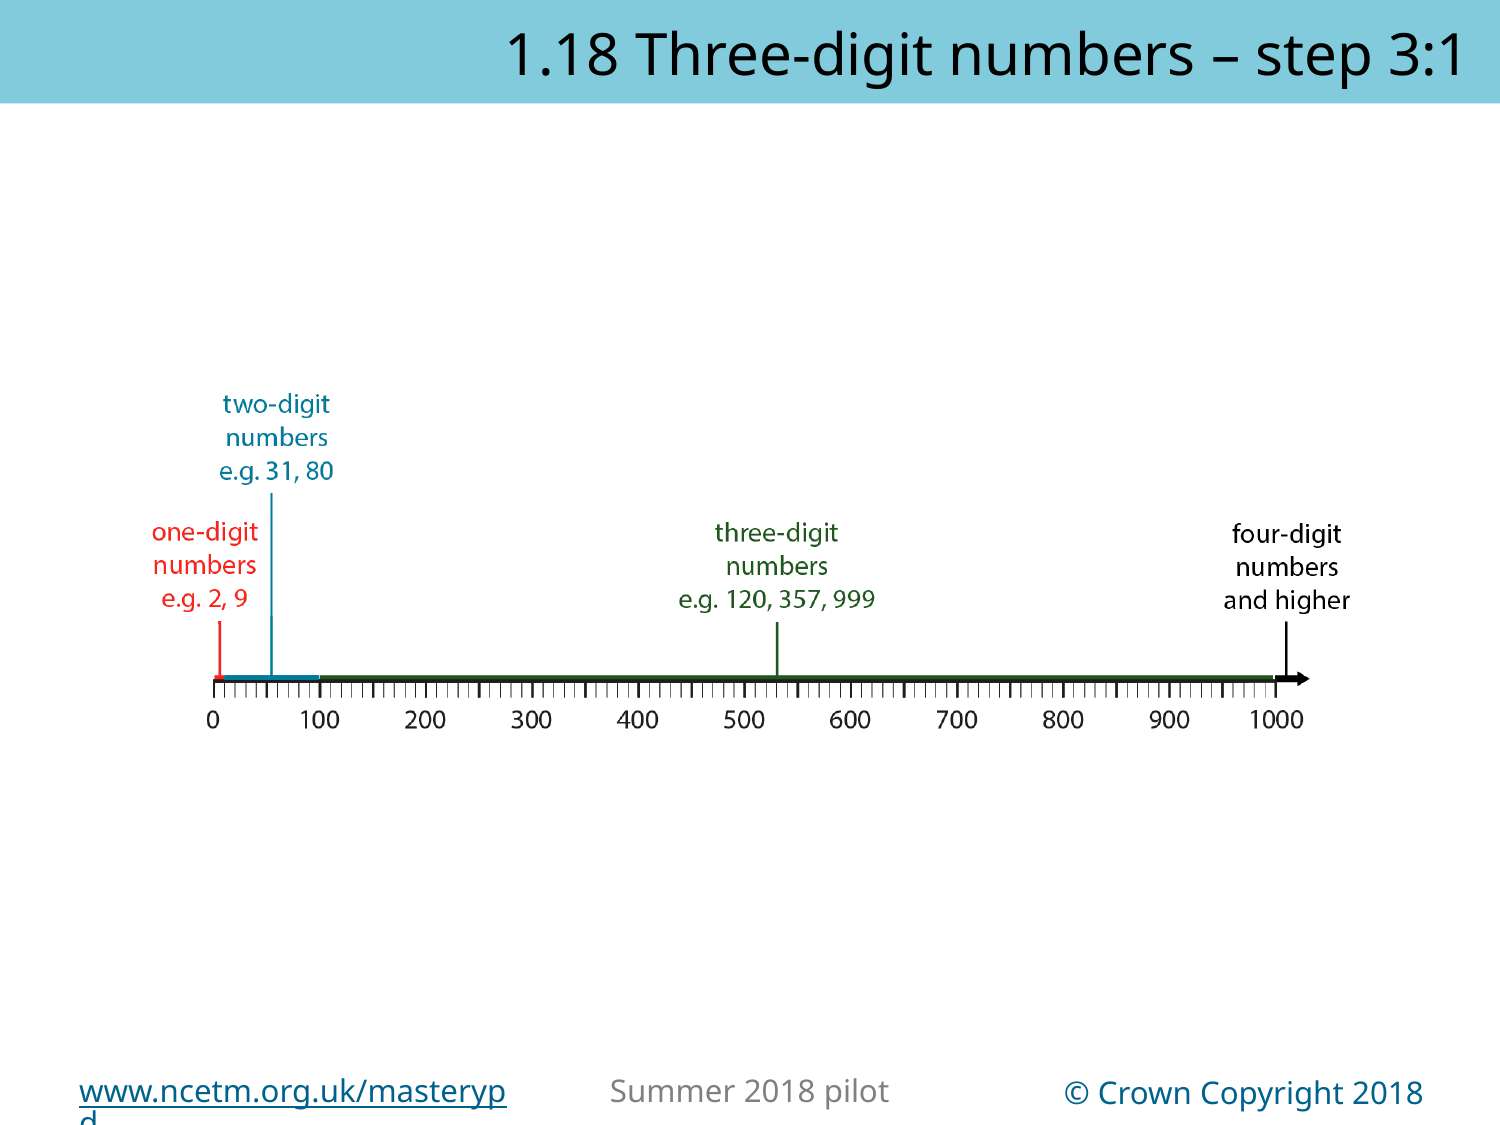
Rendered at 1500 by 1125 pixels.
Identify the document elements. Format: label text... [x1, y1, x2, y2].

list 1.18 Three-digit numbers – step 3:1 [0, 0, 1500, 104]
picture [652, 433, 955, 613]
picture [150, 380, 1365, 736]
